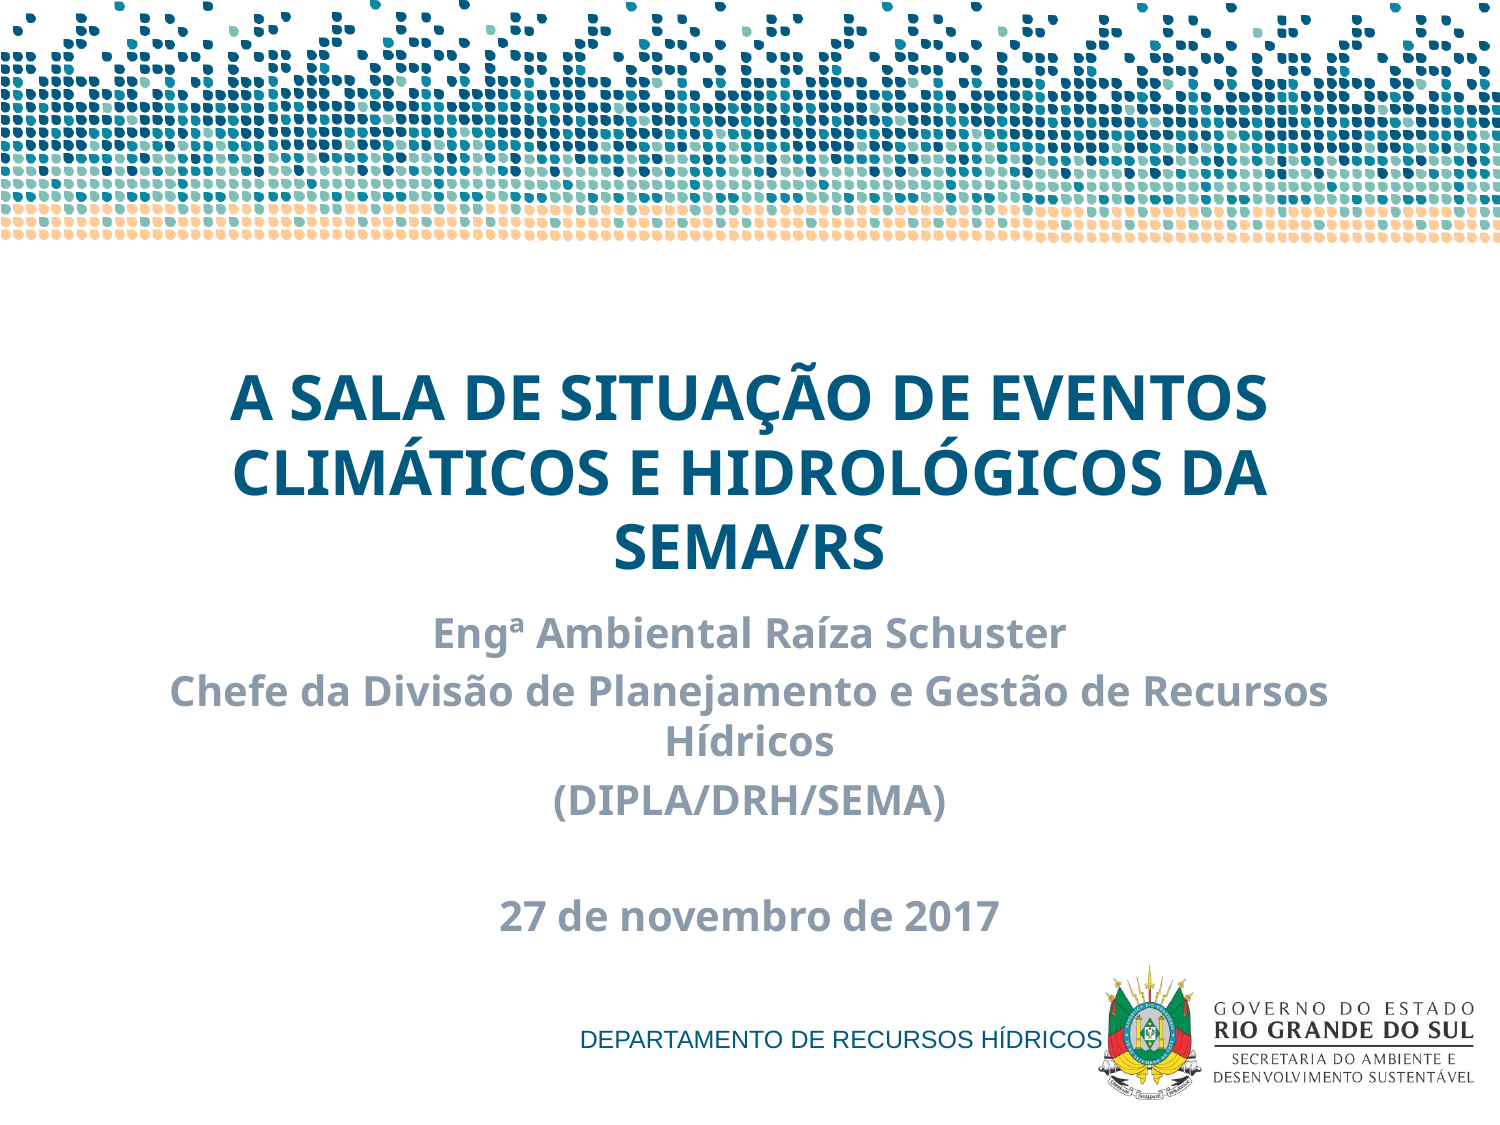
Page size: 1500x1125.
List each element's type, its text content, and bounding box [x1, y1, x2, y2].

picture [1098, 964, 1474, 1100]
subtitle Engª Ambiental Raíza Schuster Chefe da Divisão de Planejamento e Gestão de Recursos Hídricos (DIPLA/DRH/SEMA) 27 de novembro de 2017 [117, 599, 1383, 976]
title A SALA DE SITUAÇÃO DE EVENTOS CLIMÁTICOS E HIDROLÓGICOS DA SEMA/RS [112, 349, 1388, 591]
picture [1, 0, 1500, 248]
